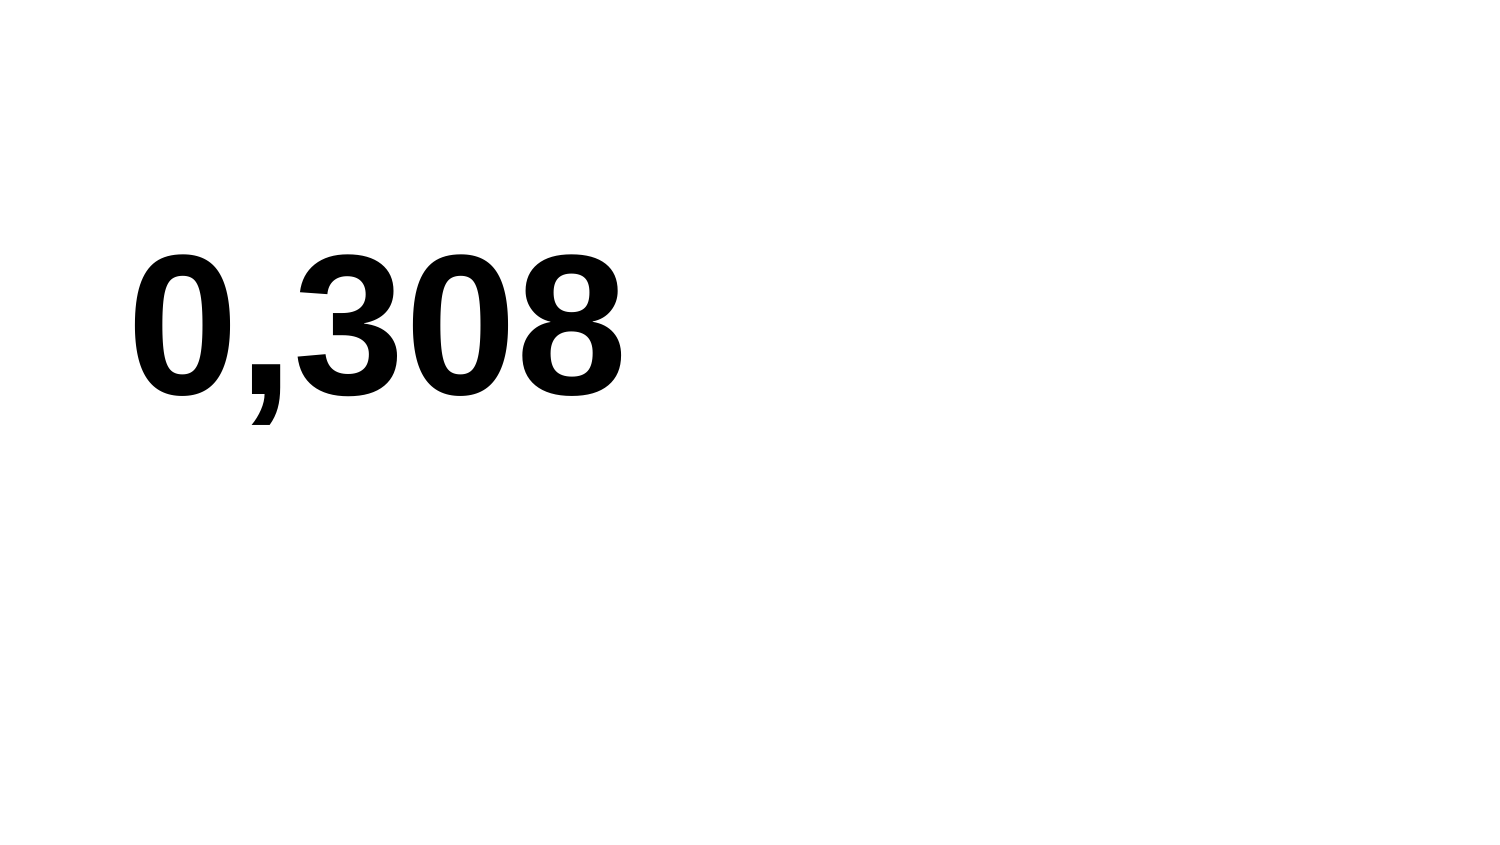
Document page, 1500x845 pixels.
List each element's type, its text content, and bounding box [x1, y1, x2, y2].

text_box 0,308 [112, 259, 1388, 450]
